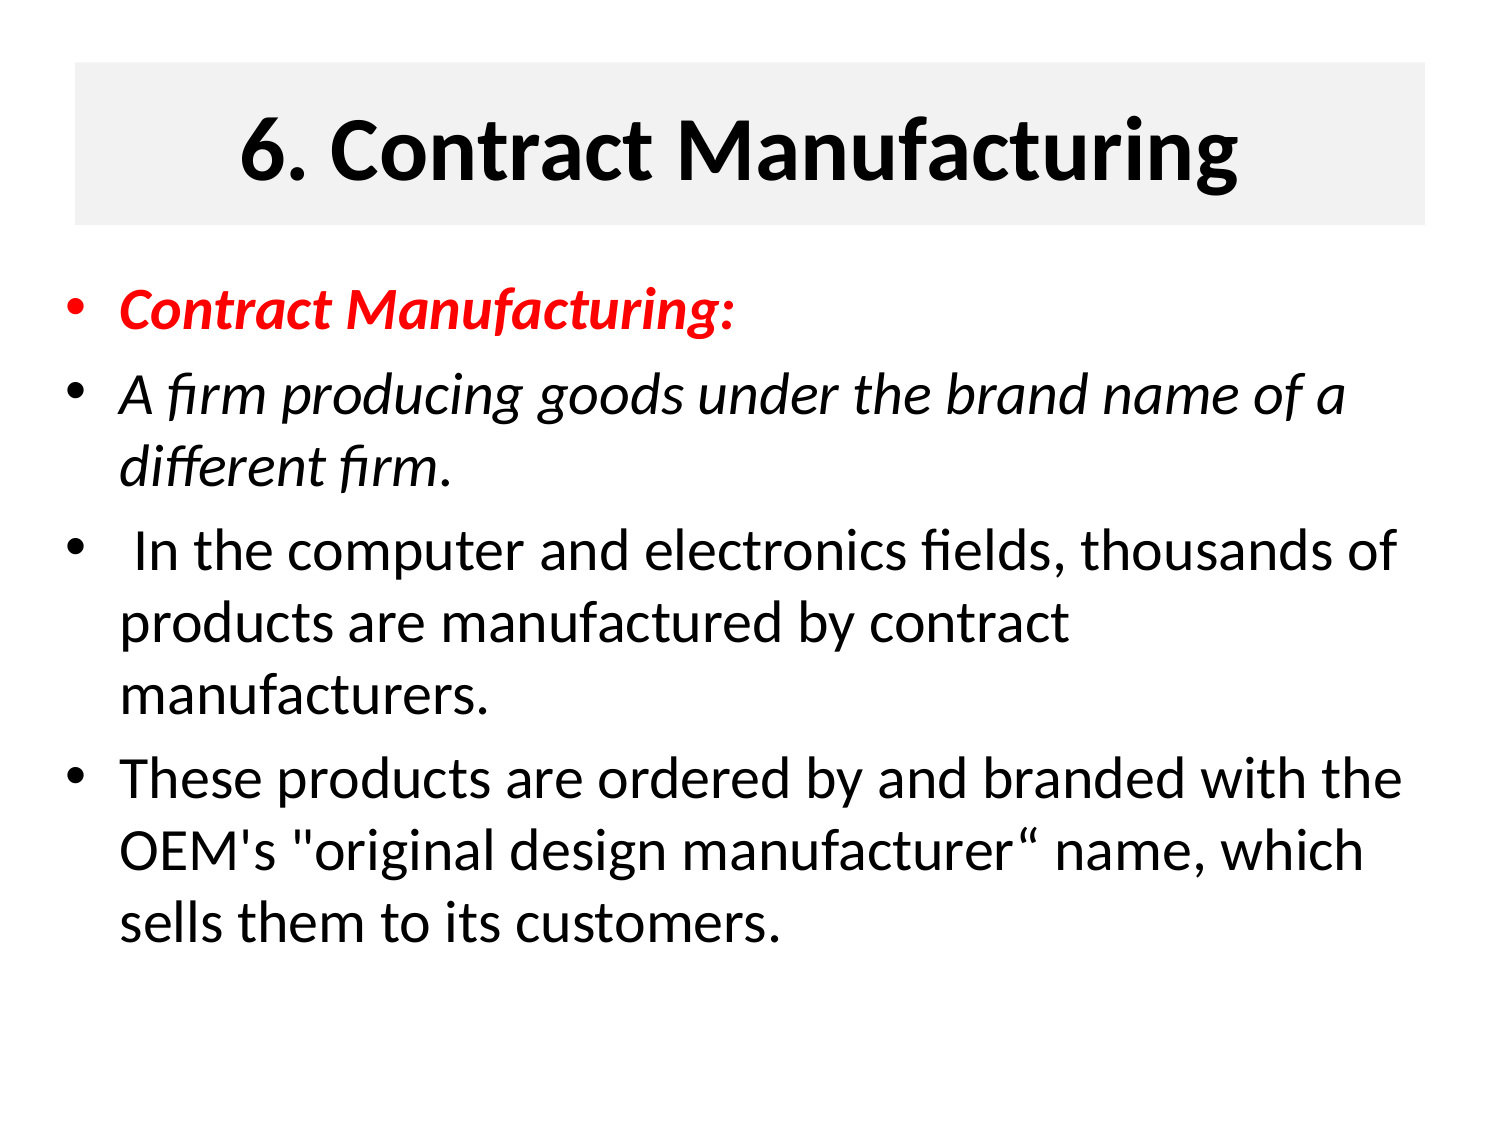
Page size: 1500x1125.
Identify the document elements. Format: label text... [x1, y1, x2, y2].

list Contract Manufacturing: A firm producing goods under the brand name of a different firm. In the computer and electronics fields, thousands of products are manufactured by contract manufacturers. These products are ordered by and branded with the OEM's "original design manufacturer“ name, which sells them to its customers. [50, 262, 1438, 1038]
title 6. Contract Manufacturing [75, 62, 1425, 225]
